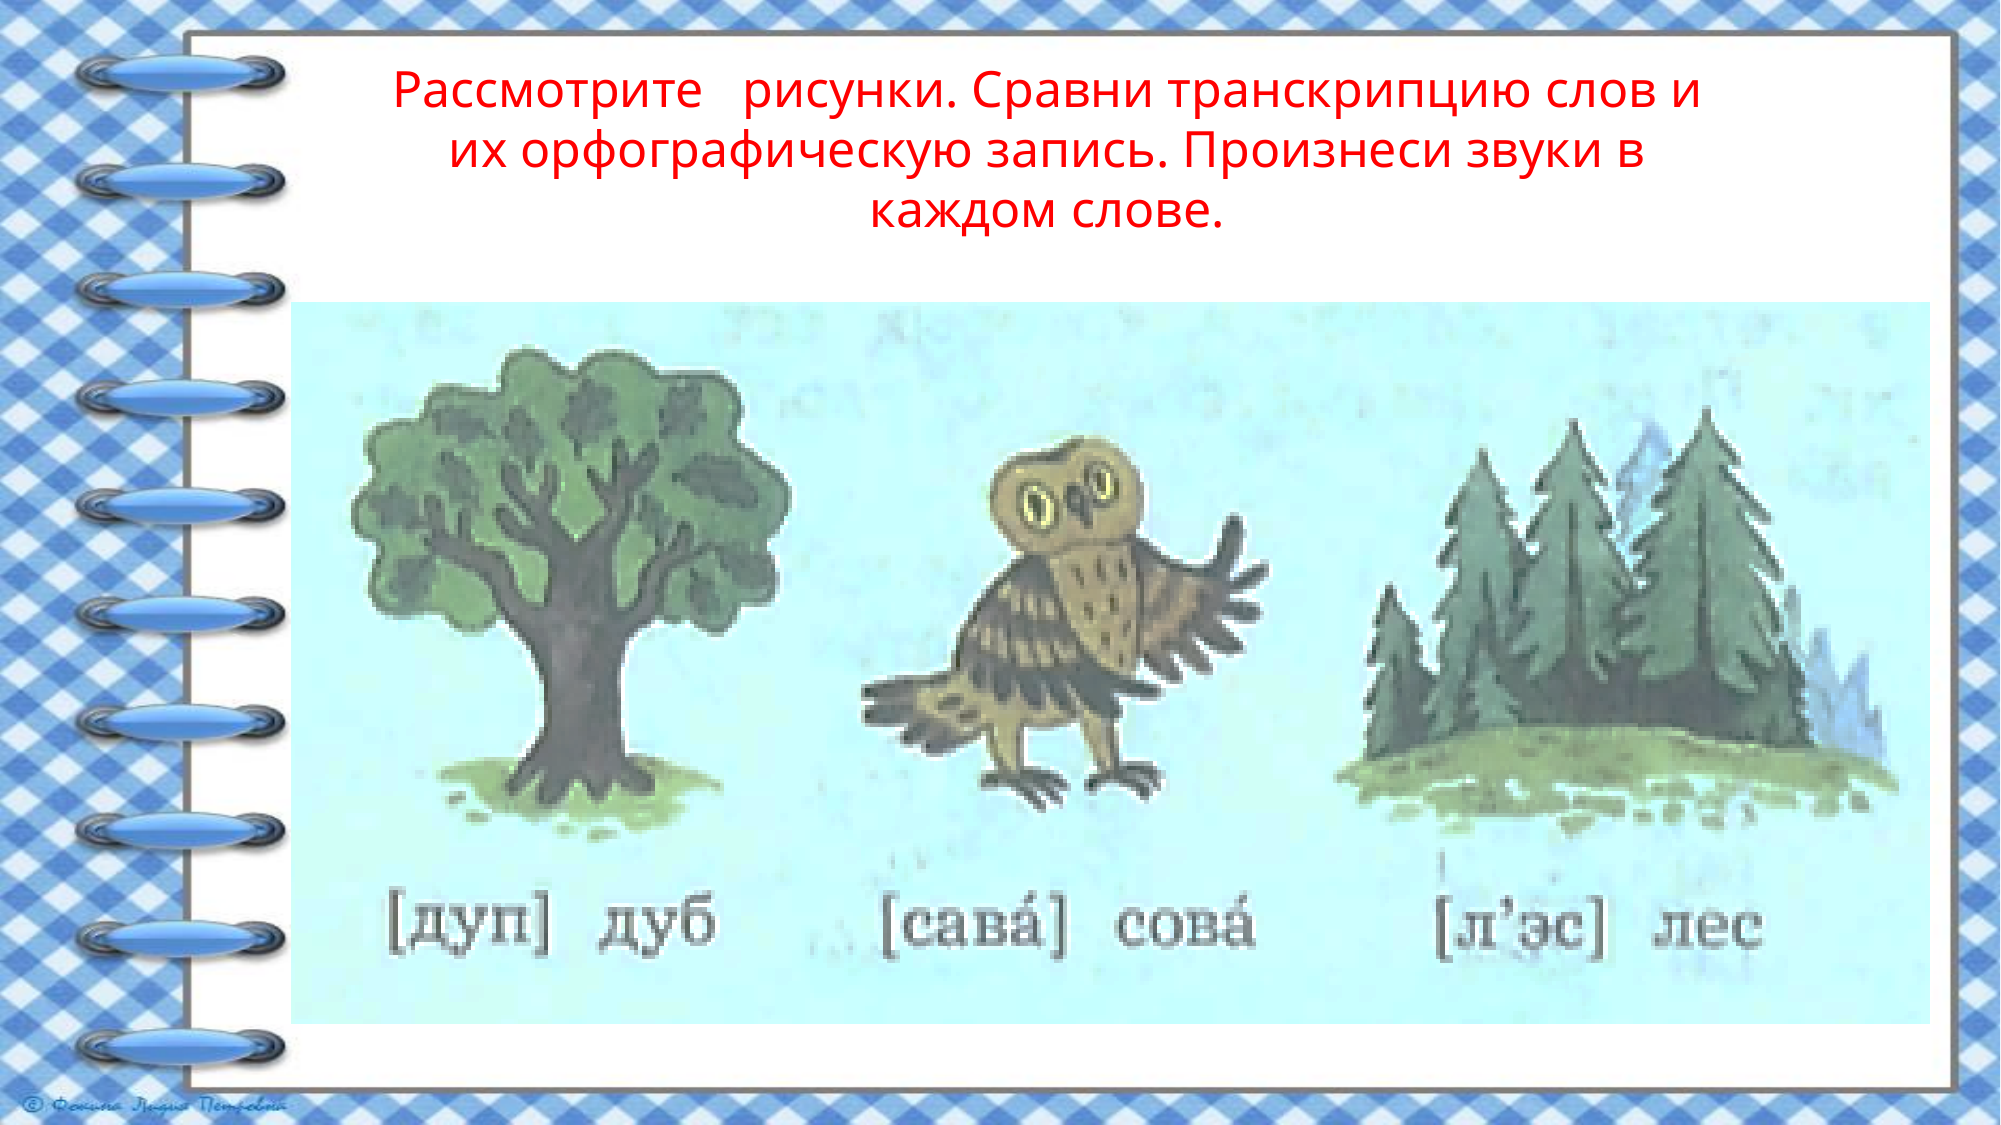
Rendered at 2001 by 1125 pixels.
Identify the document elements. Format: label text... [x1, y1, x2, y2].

picture [0, 0, 2001, 1125]
text_box Рассмотрите рисунки. Сравни транскрипцию слов и их орфографическую запись. Произнеси звуки в каждом слове. [362, 49, 1733, 154]
